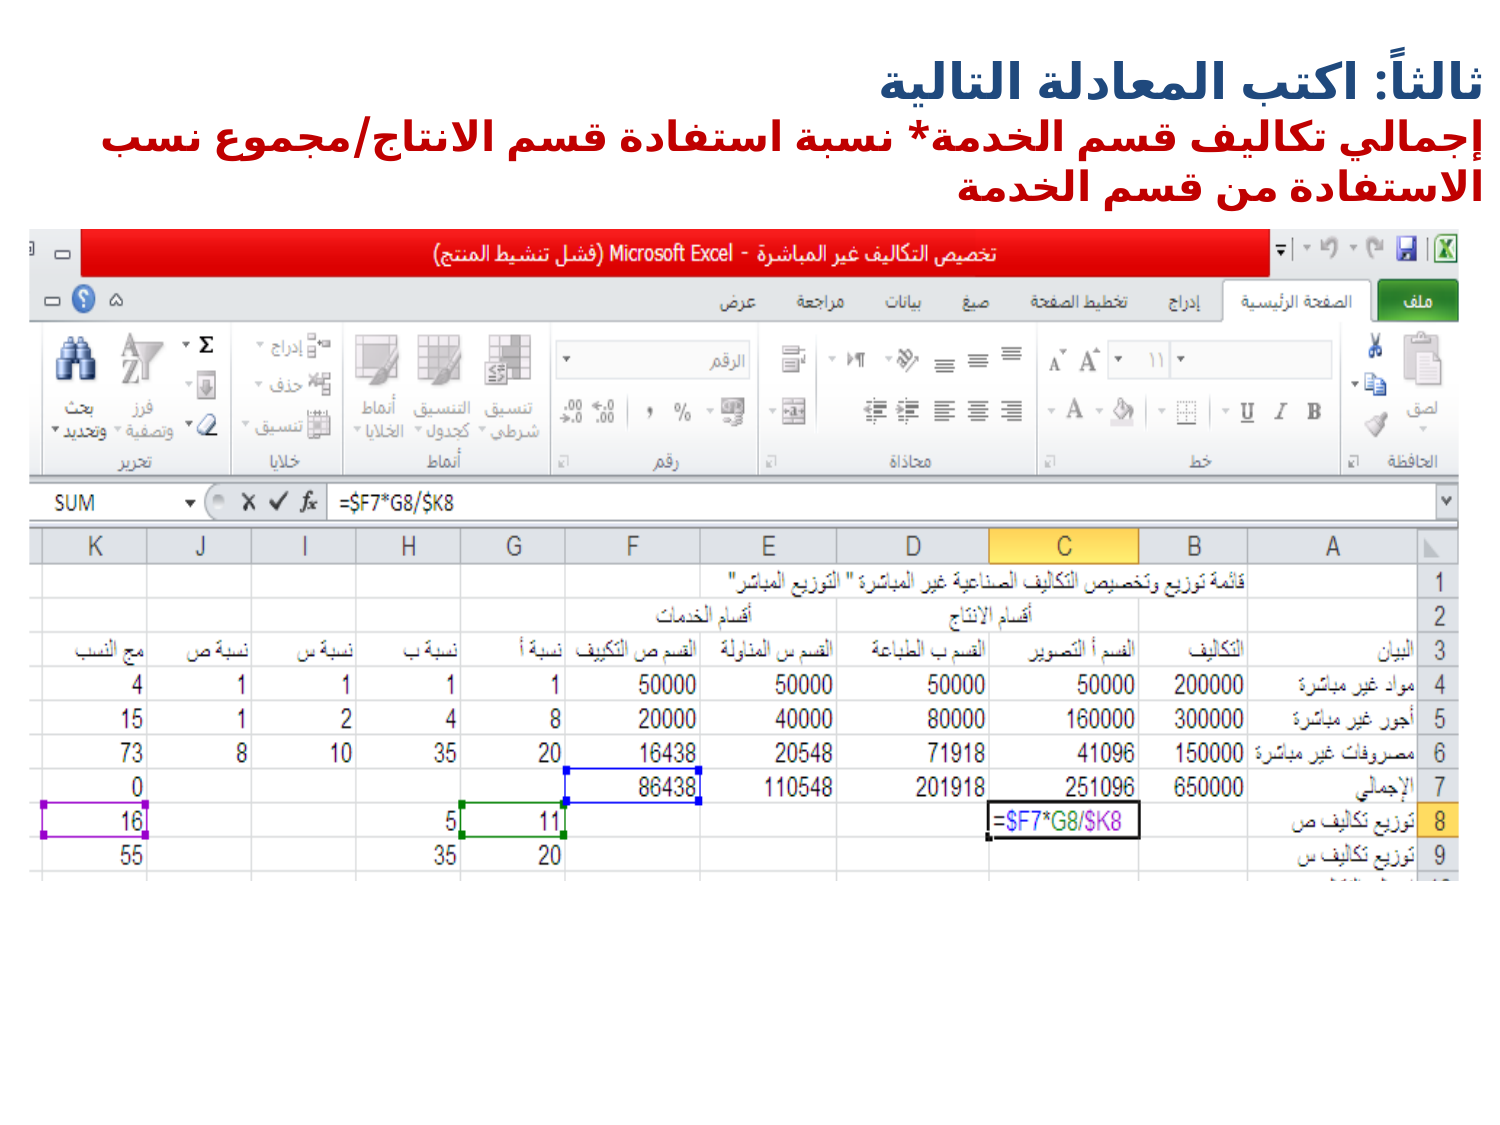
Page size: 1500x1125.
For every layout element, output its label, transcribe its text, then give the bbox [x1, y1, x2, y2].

picture [29, 229, 1459, 881]
text_box ثالثاً: اكتب المعادلة التالية إجمالي تكاليف قسم الخدمة* نسبة استفادة قسم الانتاج/مجموع نسب الاستفادة من قسم الخدمة [0, 42, 1500, 278]
